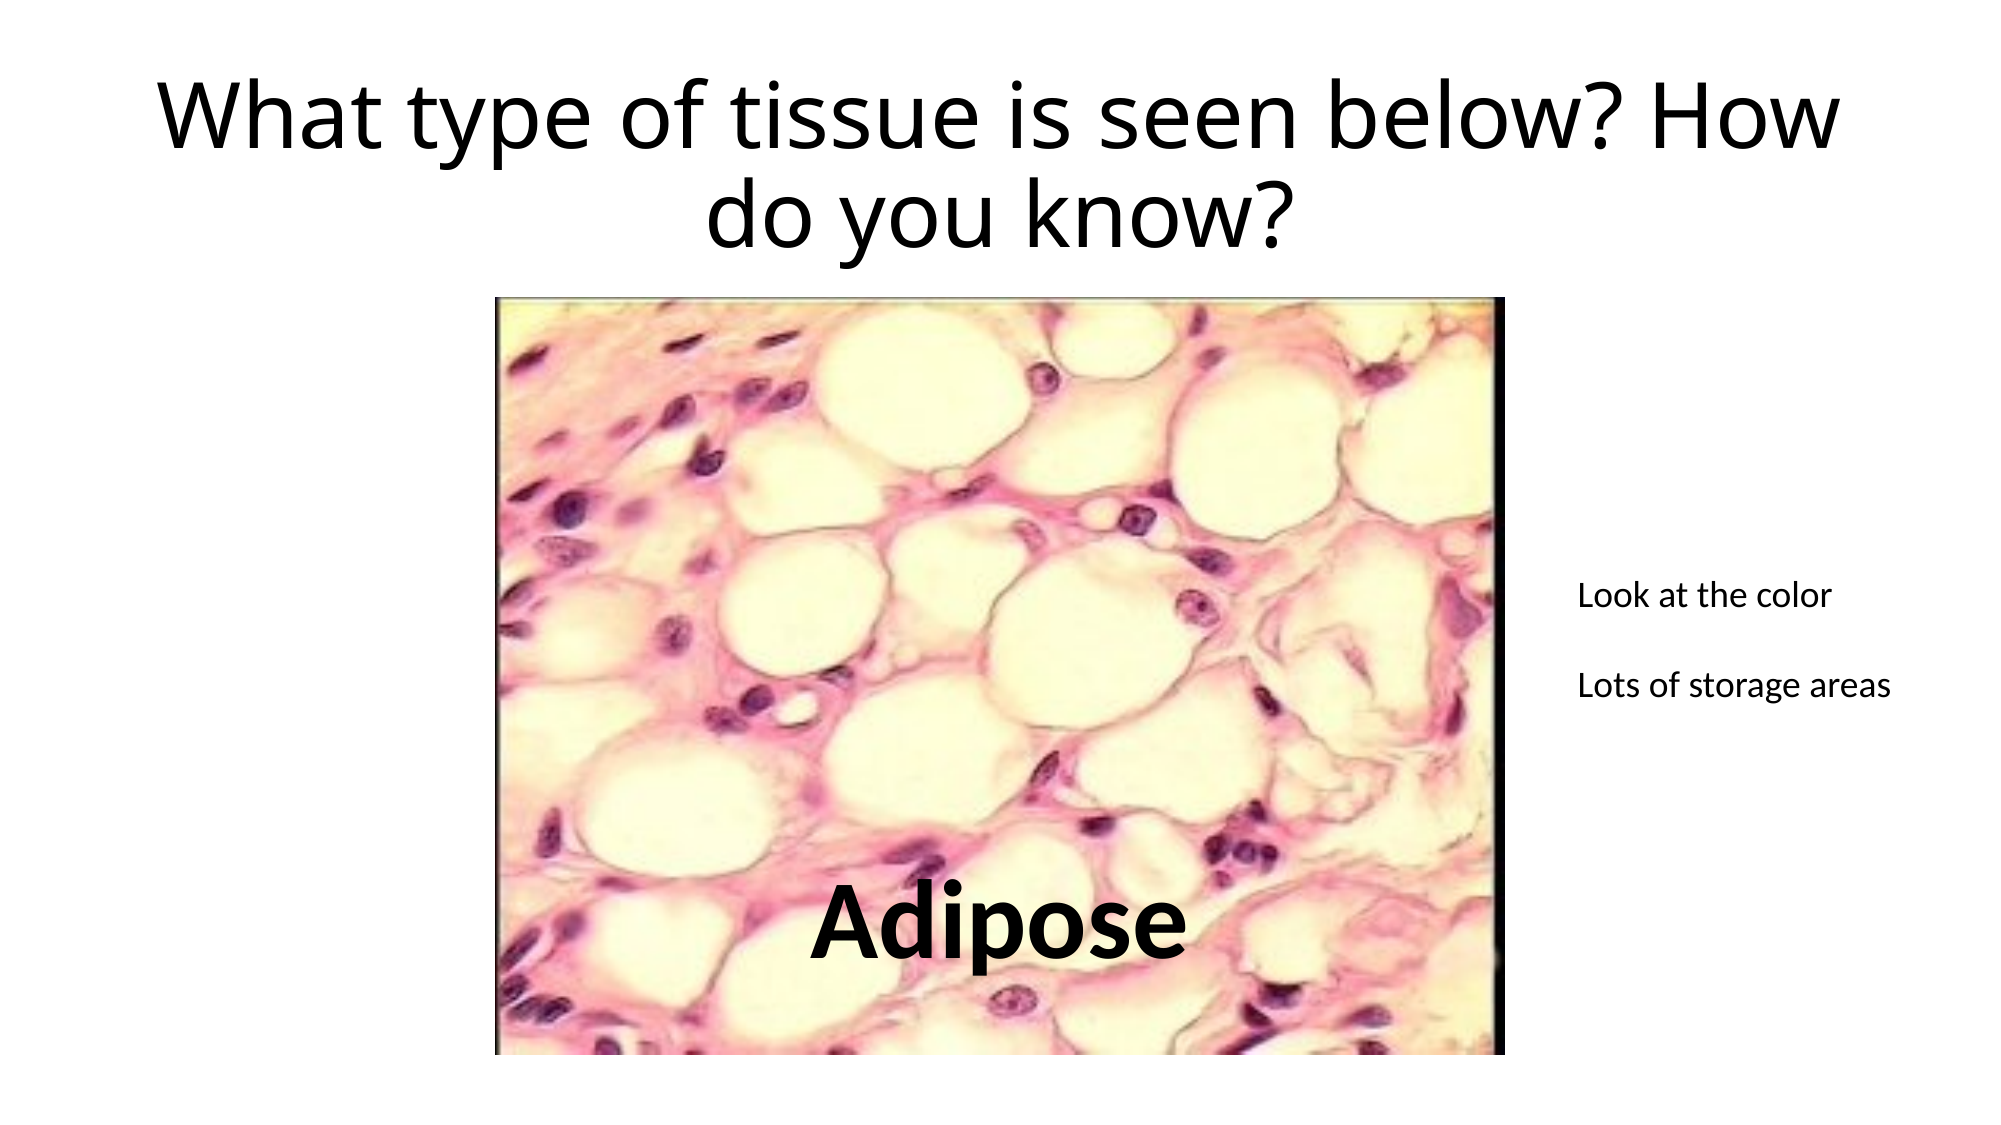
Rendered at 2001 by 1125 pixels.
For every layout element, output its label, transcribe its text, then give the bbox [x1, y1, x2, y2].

picture [495, 297, 1505, 1055]
text_box Look at the color Lots of storage areas [1562, 562, 1945, 712]
title What type of tissue is seen below? How do you know? [137, 59, 1863, 278]
